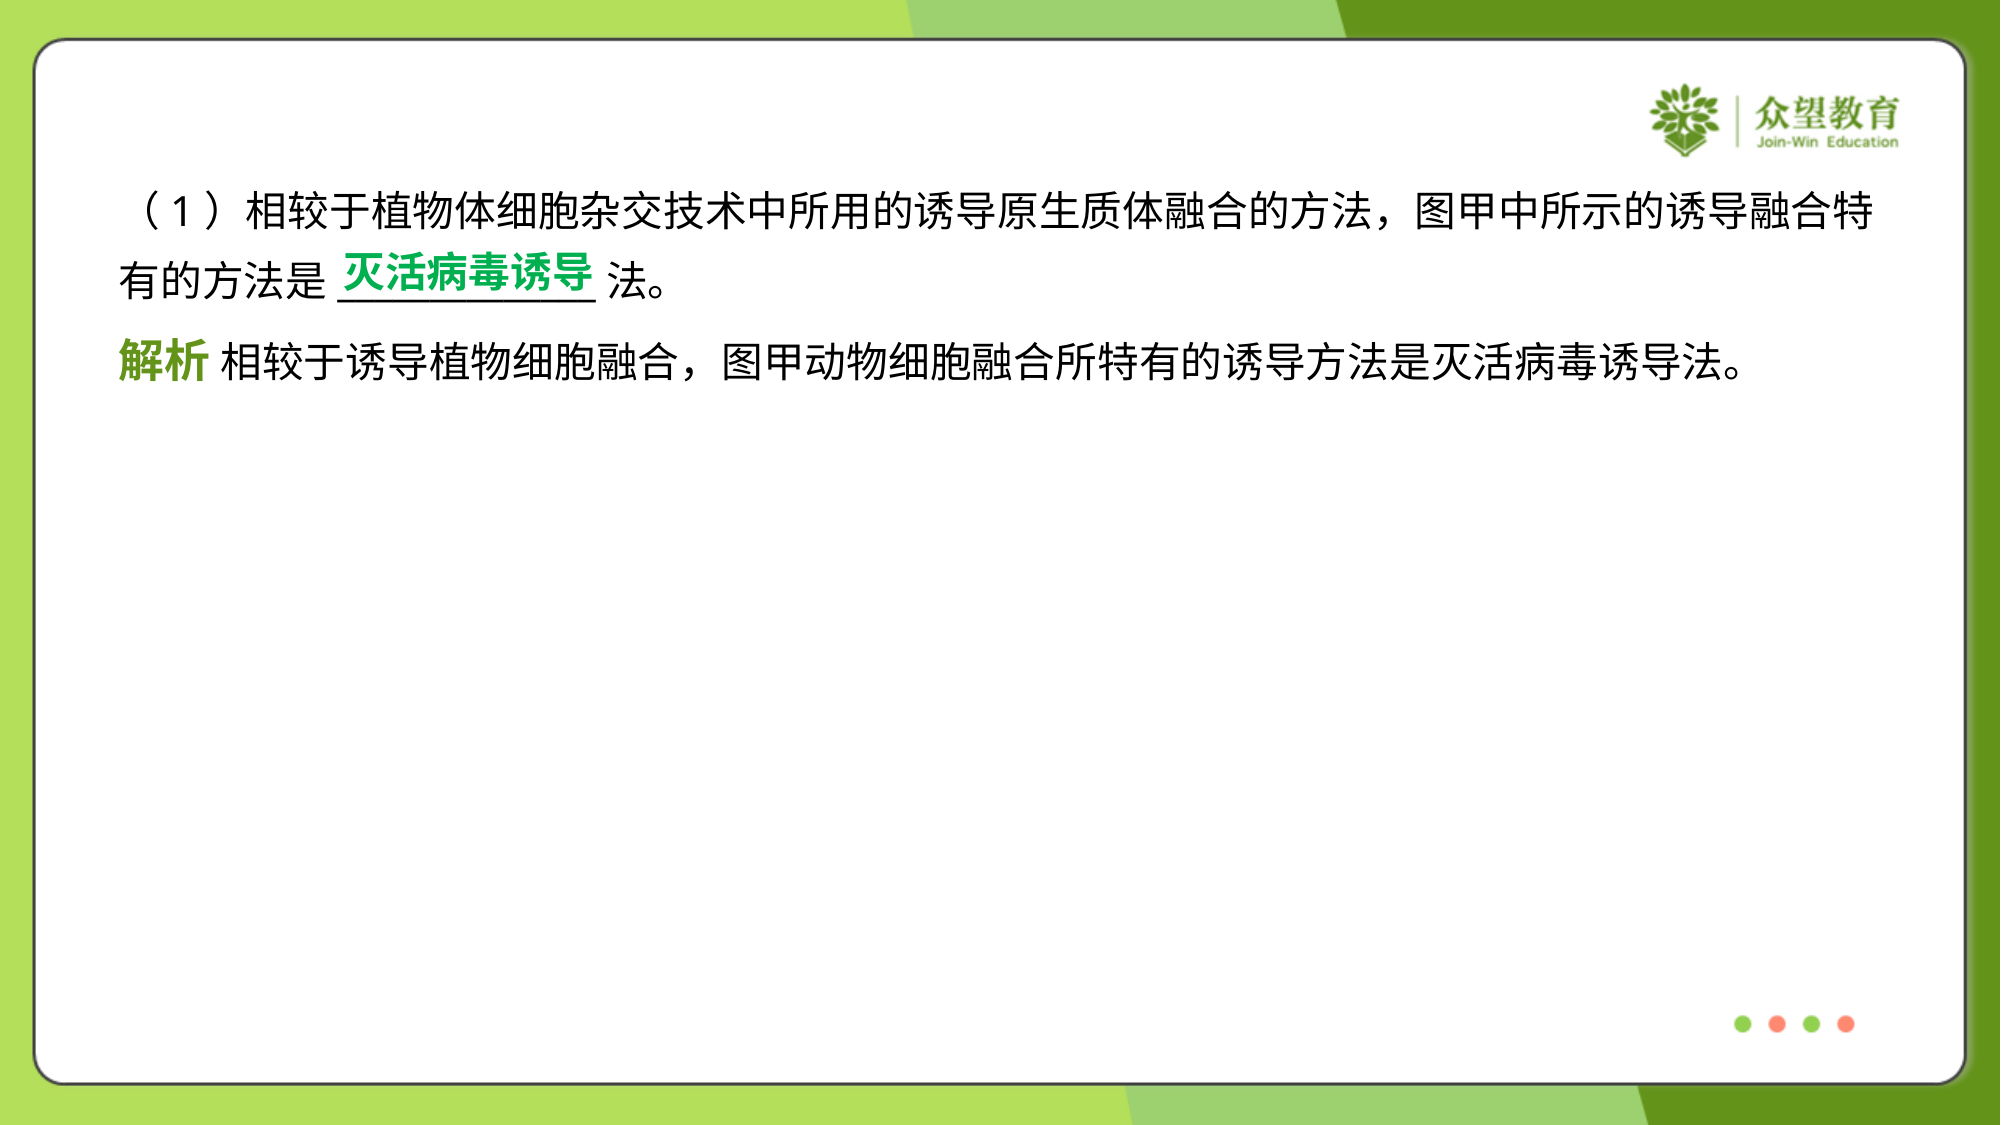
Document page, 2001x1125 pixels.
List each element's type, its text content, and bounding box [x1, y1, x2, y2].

text_box 灭活病毒诱导 [328, 224, 609, 289]
text_box （1）相较于植物体细胞杂交技术中所用的诱导原生质体融合的方法，图甲中所示的诱导融合特 有的方法是______________法。 [118, 159, 1883, 298]
text_box 解析 相较于诱导植物细胞融合，图甲动物细胞融合所特有的诱导方法是灭活病毒诱导法。 [118, 305, 1883, 377]
picture [0, 0, 2000, 1125]
